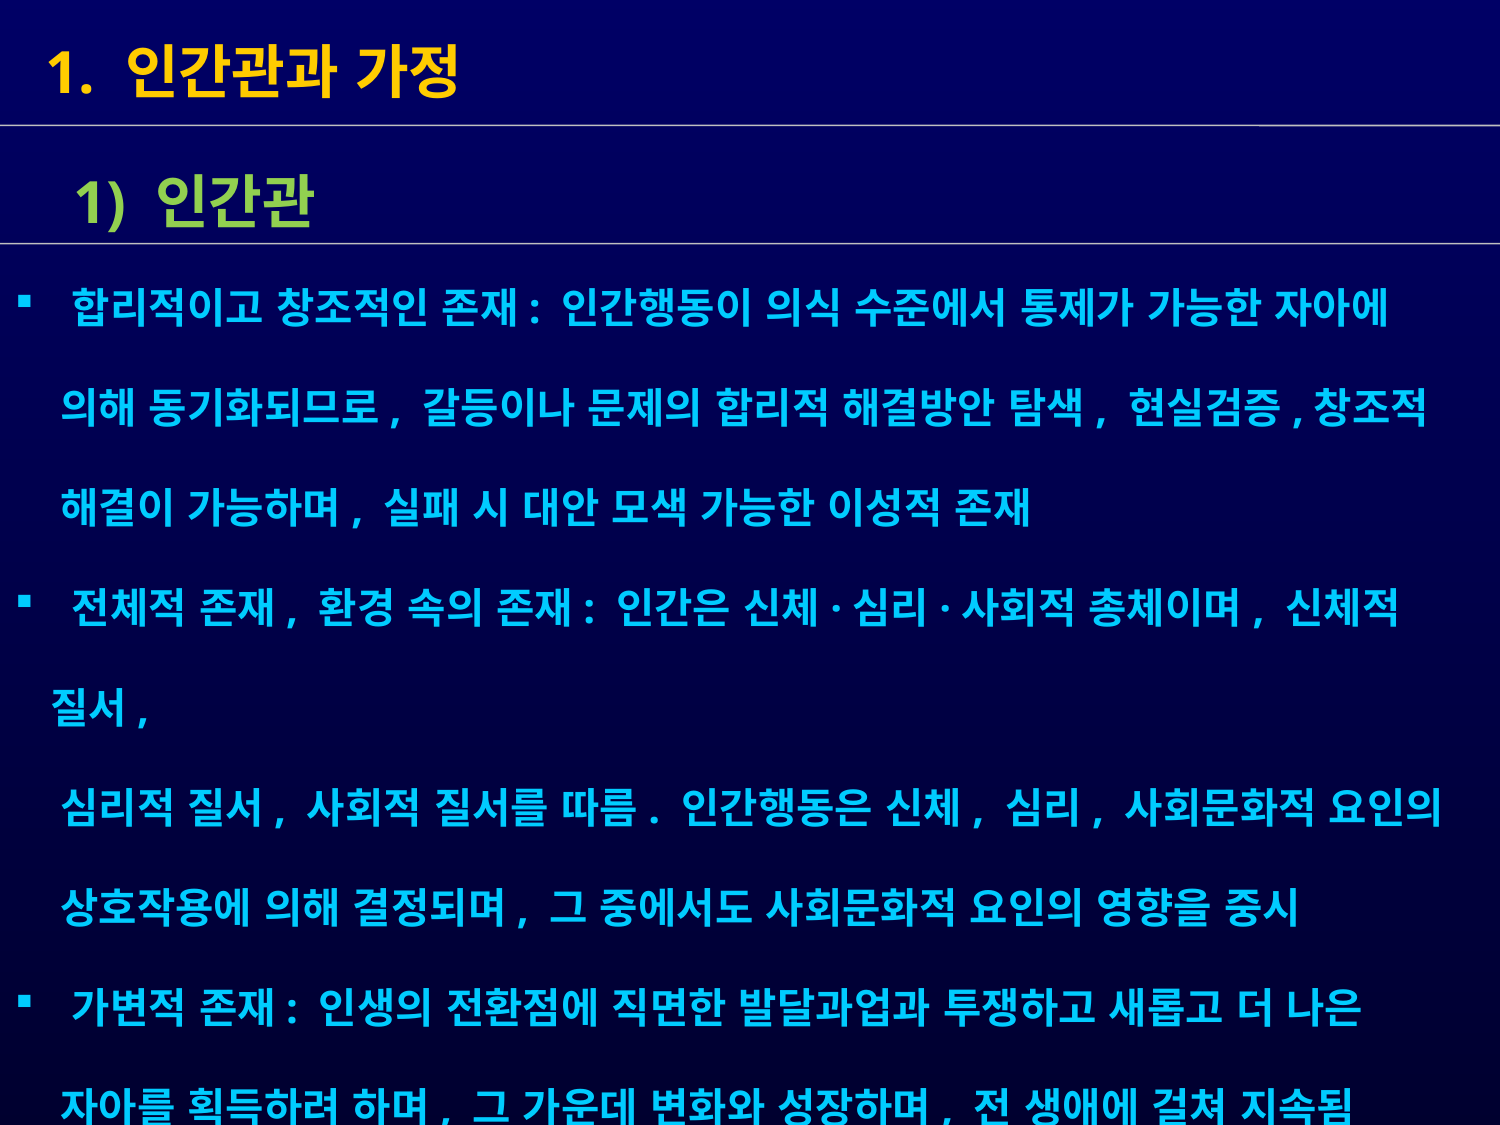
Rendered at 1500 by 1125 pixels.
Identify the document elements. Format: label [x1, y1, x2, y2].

text_box [0, 27, 1500, 1048]
